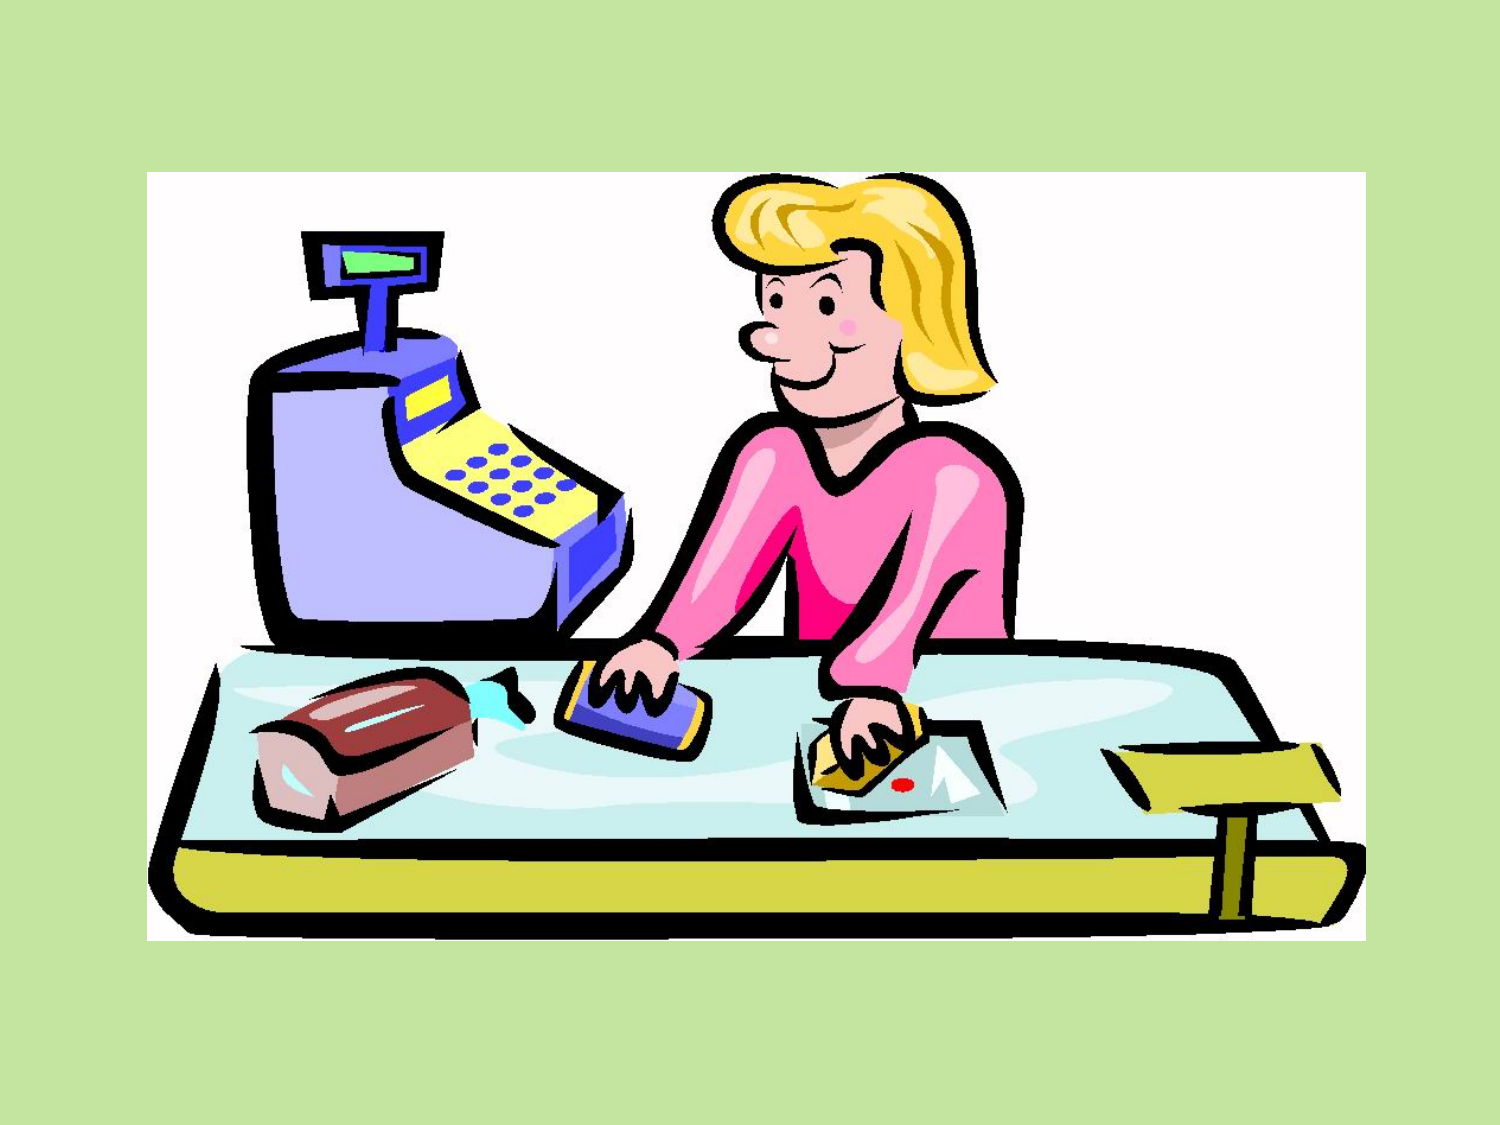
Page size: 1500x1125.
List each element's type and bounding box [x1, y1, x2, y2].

picture [147, 172, 1366, 941]
